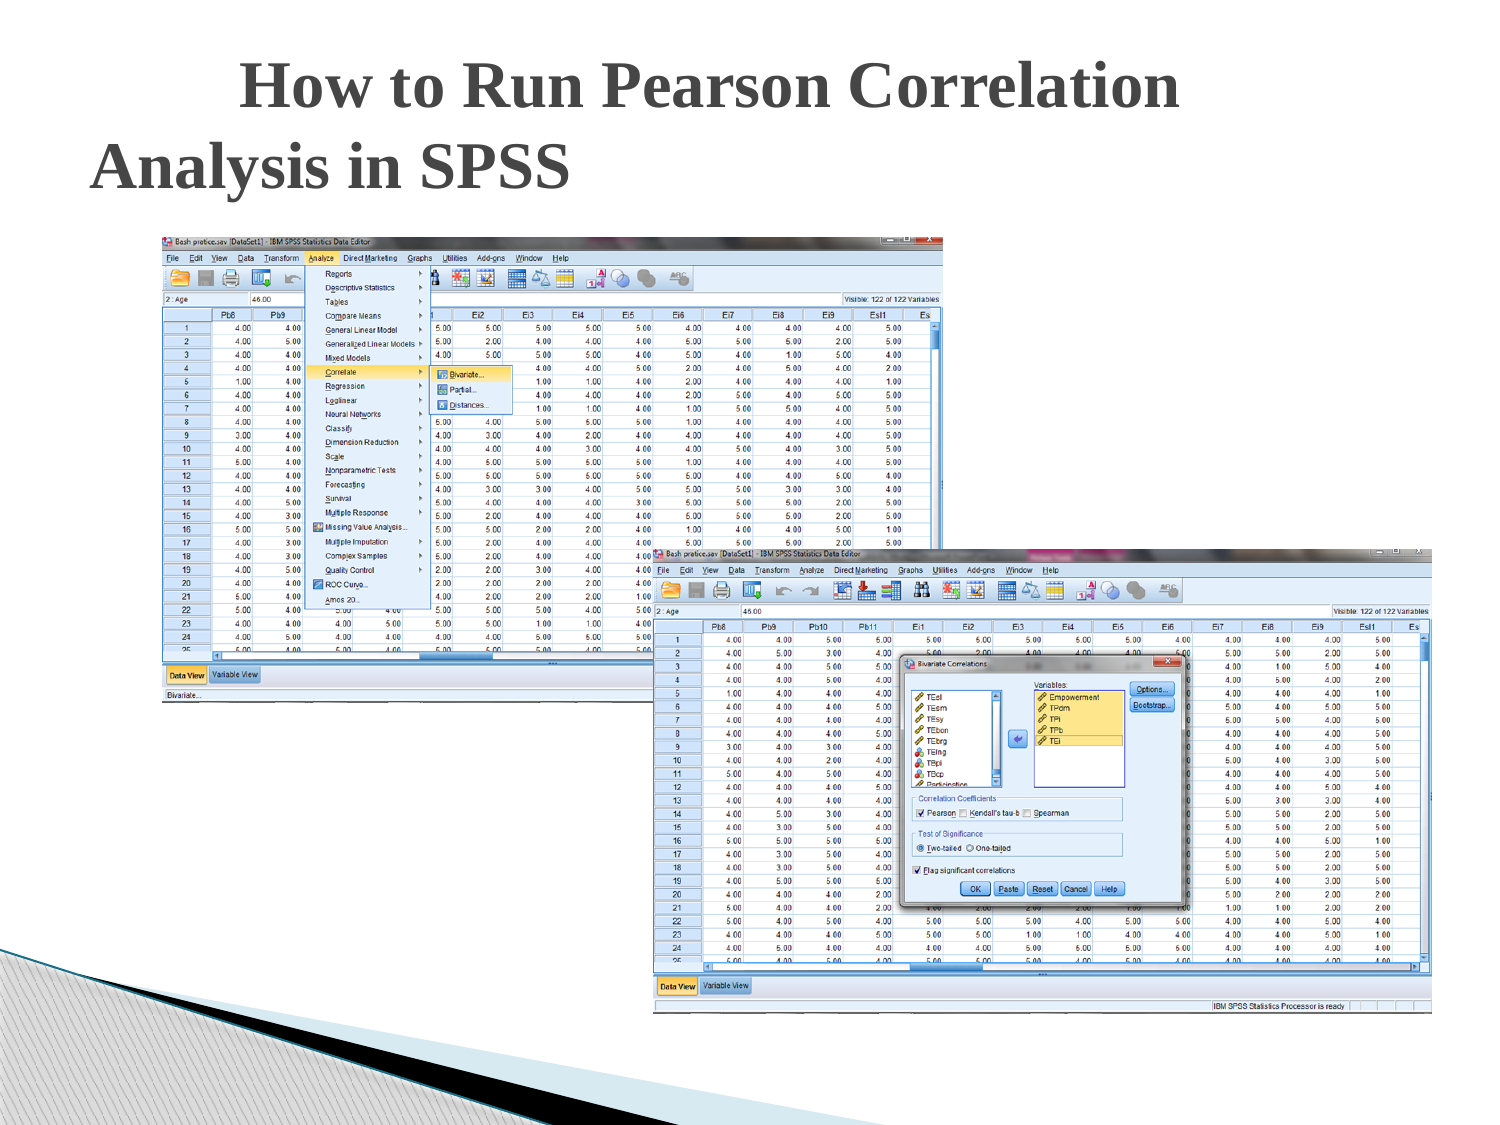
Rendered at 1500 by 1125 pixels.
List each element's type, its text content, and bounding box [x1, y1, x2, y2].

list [162, 237, 944, 703]
picture [653, 549, 1433, 1014]
title How to Run Pearson Correlation Analysis in SPSS [75, 24, 1425, 213]
